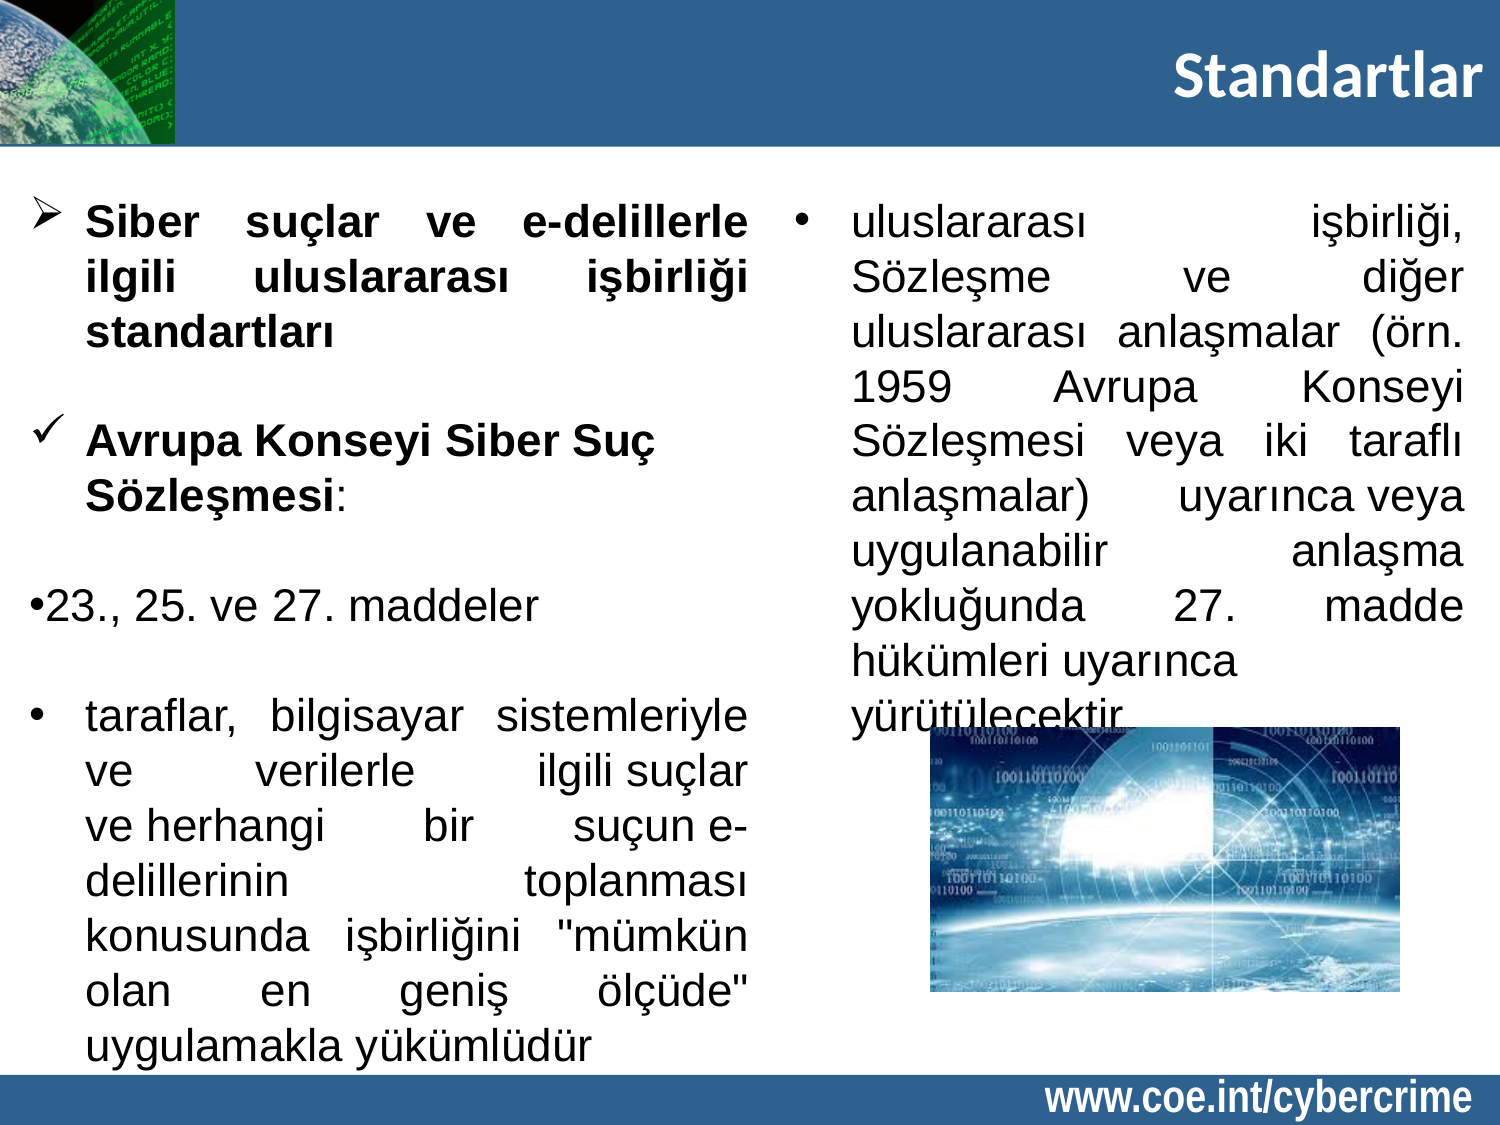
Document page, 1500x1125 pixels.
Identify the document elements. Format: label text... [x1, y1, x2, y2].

text_box [0, 1073, 1030, 1125]
picture [0, 0, 175, 144]
text_box Standartlar [177, 0, 1500, 149]
picture [930, 726, 1400, 992]
text_box www.coe.int/cybercrime [1030, 1059, 1500, 1125]
text_box uluslararası işbirliği, Sözleşme ve diğer uluslararası anlaşmalar (örn. 1959 Avrupa Konseyi Sözleşmesi veya iki taraflı anlaşmalar) uyarınca veya uygulanabilir anlaşma yokluğunda 27. madde hükümleri uyarınca yürütülecektir [779, 183, 1480, 749]
text_box Siber suçlar ve e-delillerle ilgili uluslararası işbirliği standartları Avrupa Konseyi Siber Suç Sözleşmesi: 23., 25. ve 27. maddeler taraflar, bilgisayar sistemleriyle ve verilerle ilgili suçlar ve herhangi bir suçun e-delillerinin toplanması konusunda işbirliğini "mümkün olan en geniş ölçüde" uygulamakla yükümlüdür [14, 183, 765, 1079]
